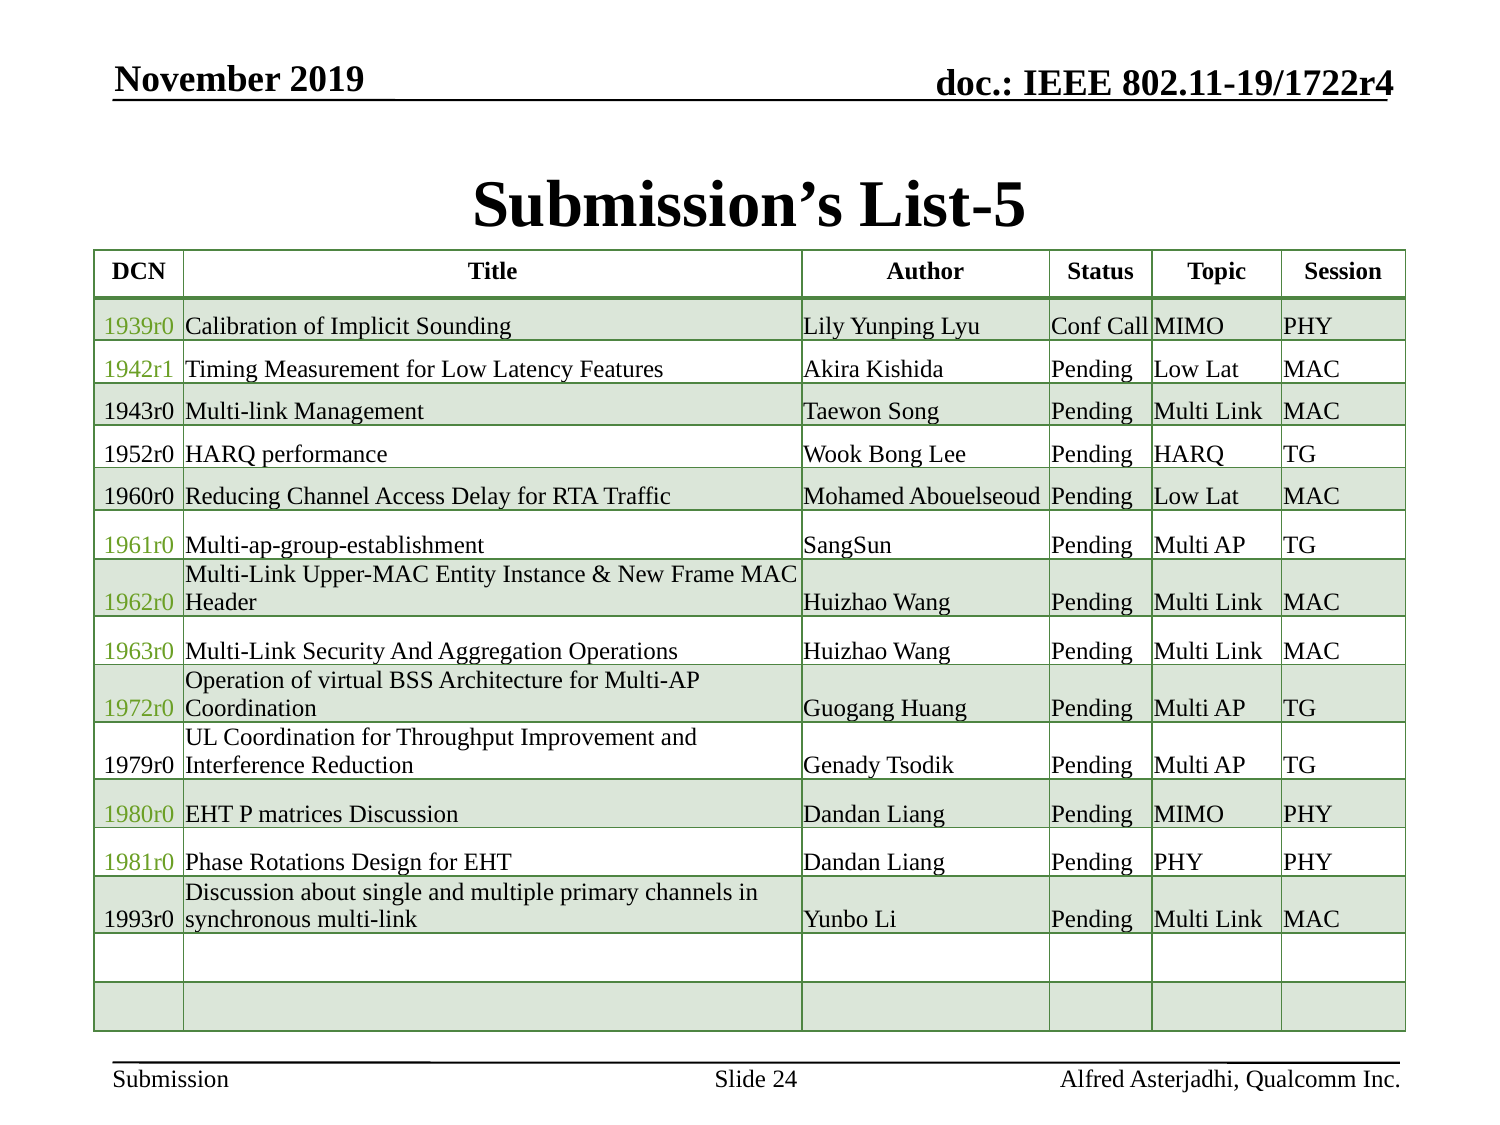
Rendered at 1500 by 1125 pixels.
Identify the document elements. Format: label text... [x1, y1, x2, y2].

table_cell Pending [1050, 828, 1151, 875]
table_cell Multi-Link Upper-MAC Entity Instance & New Frame MAC Header [184, 560, 801, 615]
table_cell Dandan Liang [803, 828, 1049, 875]
table_cell TG [1282, 723, 1405, 778]
table_cell [1282, 983, 1405, 1030]
table_cell Pending [1050, 511, 1151, 558]
table_cell Genady Tsodik [803, 723, 1049, 778]
table_cell Low Lat [1153, 468, 1281, 509]
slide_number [114, 54, 423, 100]
table_cell PHY [1282, 300, 1405, 339]
table_cell Pending [1050, 877, 1151, 932]
table_header DCN [95, 251, 183, 296]
table_cell TG [1282, 511, 1405, 558]
table_cell 1962r0 [95, 560, 183, 615]
table_cell 1943r0 [95, 384, 183, 424]
table_cell Taewon Song [803, 384, 1049, 424]
table_cell UL Coordination for Throughput Improvement and Interference Reduction [184, 723, 801, 778]
table_cell Reducing Channel Access Delay for RTA Traffic [184, 468, 801, 509]
table_cell MIMO [1153, 300, 1281, 339]
table_cell [184, 983, 801, 1030]
table_cell Phase Rotations Design for EHT [184, 828, 801, 875]
table_cell Pending [1050, 468, 1151, 509]
table_cell [1050, 934, 1151, 981]
table_cell TG [1282, 665, 1405, 721]
table_header Status [1050, 251, 1151, 296]
table_cell [1050, 983, 1151, 1030]
table_header Topic [1153, 251, 1281, 296]
table_cell [1153, 934, 1281, 981]
table_cell [95, 983, 183, 1030]
table_cell 1963r0 [95, 617, 183, 664]
table_cell Multi Link [1153, 877, 1281, 932]
table_cell PHY [1282, 828, 1405, 875]
footer Alfred Asterjadhi, Qualcomm Inc. [878, 1061, 1402, 1093]
table_cell PHY [1282, 780, 1405, 827]
table_cell 1981r0 [95, 828, 183, 875]
table_cell 1942r1 [95, 341, 183, 382]
table_cell Multi Link [1153, 384, 1281, 424]
table_cell HARQ performance [184, 426, 801, 467]
table_cell [1153, 983, 1281, 1030]
table_cell 1939r0 [95, 300, 183, 339]
table_cell MAC [1282, 468, 1405, 509]
table_cell 1972r0 [95, 665, 183, 721]
table_cell 1961r0 [95, 511, 183, 558]
title Submission’s List-5 [112, 112, 1388, 249]
table_cell Pending [1050, 426, 1151, 467]
table_cell Multi AP [1153, 723, 1281, 778]
table_cell EHT P matrices Discussion [184, 780, 801, 827]
table_cell Multi AP [1153, 511, 1281, 558]
table_cell Multi Link [1153, 560, 1281, 615]
table_cell Pending [1050, 384, 1151, 424]
table_cell Multi-link Management [184, 384, 801, 424]
table_cell Discussion about single and multiple primary channels in synchronous multi-link [184, 877, 801, 932]
table_cell Timing Measurement for Low Latency Features [184, 341, 801, 382]
table_cell 1979r0 [95, 723, 183, 778]
table_cell 1960r0 [95, 468, 183, 509]
table_cell Mohamed Abouelseoud [803, 468, 1049, 509]
table_cell MAC [1282, 617, 1405, 664]
table_cell SangSun [803, 511, 1049, 558]
table_cell Pending [1050, 665, 1151, 721]
table_cell Pending [1050, 560, 1151, 615]
table_cell [1282, 934, 1405, 981]
table_header Title [184, 251, 801, 296]
table_cell [95, 934, 183, 981]
table_cell Pending [1050, 780, 1151, 827]
table_cell [184, 934, 801, 981]
table_cell TG [1282, 426, 1405, 467]
table_cell PHY [1153, 828, 1281, 875]
table_cell Multi-Link Security And Aggregation Operations [184, 617, 801, 664]
table_cell 1993r0 [95, 877, 183, 932]
table_cell Guogang Huang [803, 665, 1049, 721]
table_cell Pending [1050, 723, 1151, 778]
table_cell Conf Call [1050, 300, 1151, 339]
table_cell HARQ [1153, 426, 1281, 467]
table_cell MAC [1282, 384, 1405, 424]
table_cell Multi Link [1153, 617, 1281, 664]
table_cell Lily Yunping Lyu [803, 300, 1049, 339]
table_cell Multi AP [1153, 665, 1281, 721]
table_cell Operation of virtual BSS Architecture for Multi-AP Coordination [184, 665, 801, 721]
table_cell 1980r0 [95, 780, 183, 827]
table_cell MAC [1282, 560, 1405, 615]
table_cell Pending [1050, 617, 1151, 664]
table_cell Dandan Liang [803, 780, 1049, 827]
table_cell Wook Bong Lee [803, 426, 1049, 467]
table_header Session [1282, 251, 1405, 296]
table_cell Yunbo Li [803, 877, 1049, 932]
table_cell MAC [1282, 341, 1405, 382]
table_header Author [803, 251, 1049, 296]
table_cell Calibration of Implicit Sounding [184, 300, 801, 339]
table_cell Akira Kishida [803, 341, 1049, 382]
table_cell Pending [1050, 341, 1151, 382]
table_cell Huizhao Wang [803, 617, 1049, 664]
table_cell MAC [1282, 877, 1405, 932]
table_cell [803, 983, 1049, 1030]
table_cell 1952r0 [95, 426, 183, 467]
table_cell Huizhao Wang [803, 560, 1049, 615]
slide_number Slide 24 [712, 1061, 800, 1123]
table_cell Low Lat [1153, 341, 1281, 382]
table_cell MIMO [1153, 780, 1281, 827]
table_cell [803, 934, 1049, 981]
table_cell Multi-ap-group-establishment [184, 511, 801, 558]
